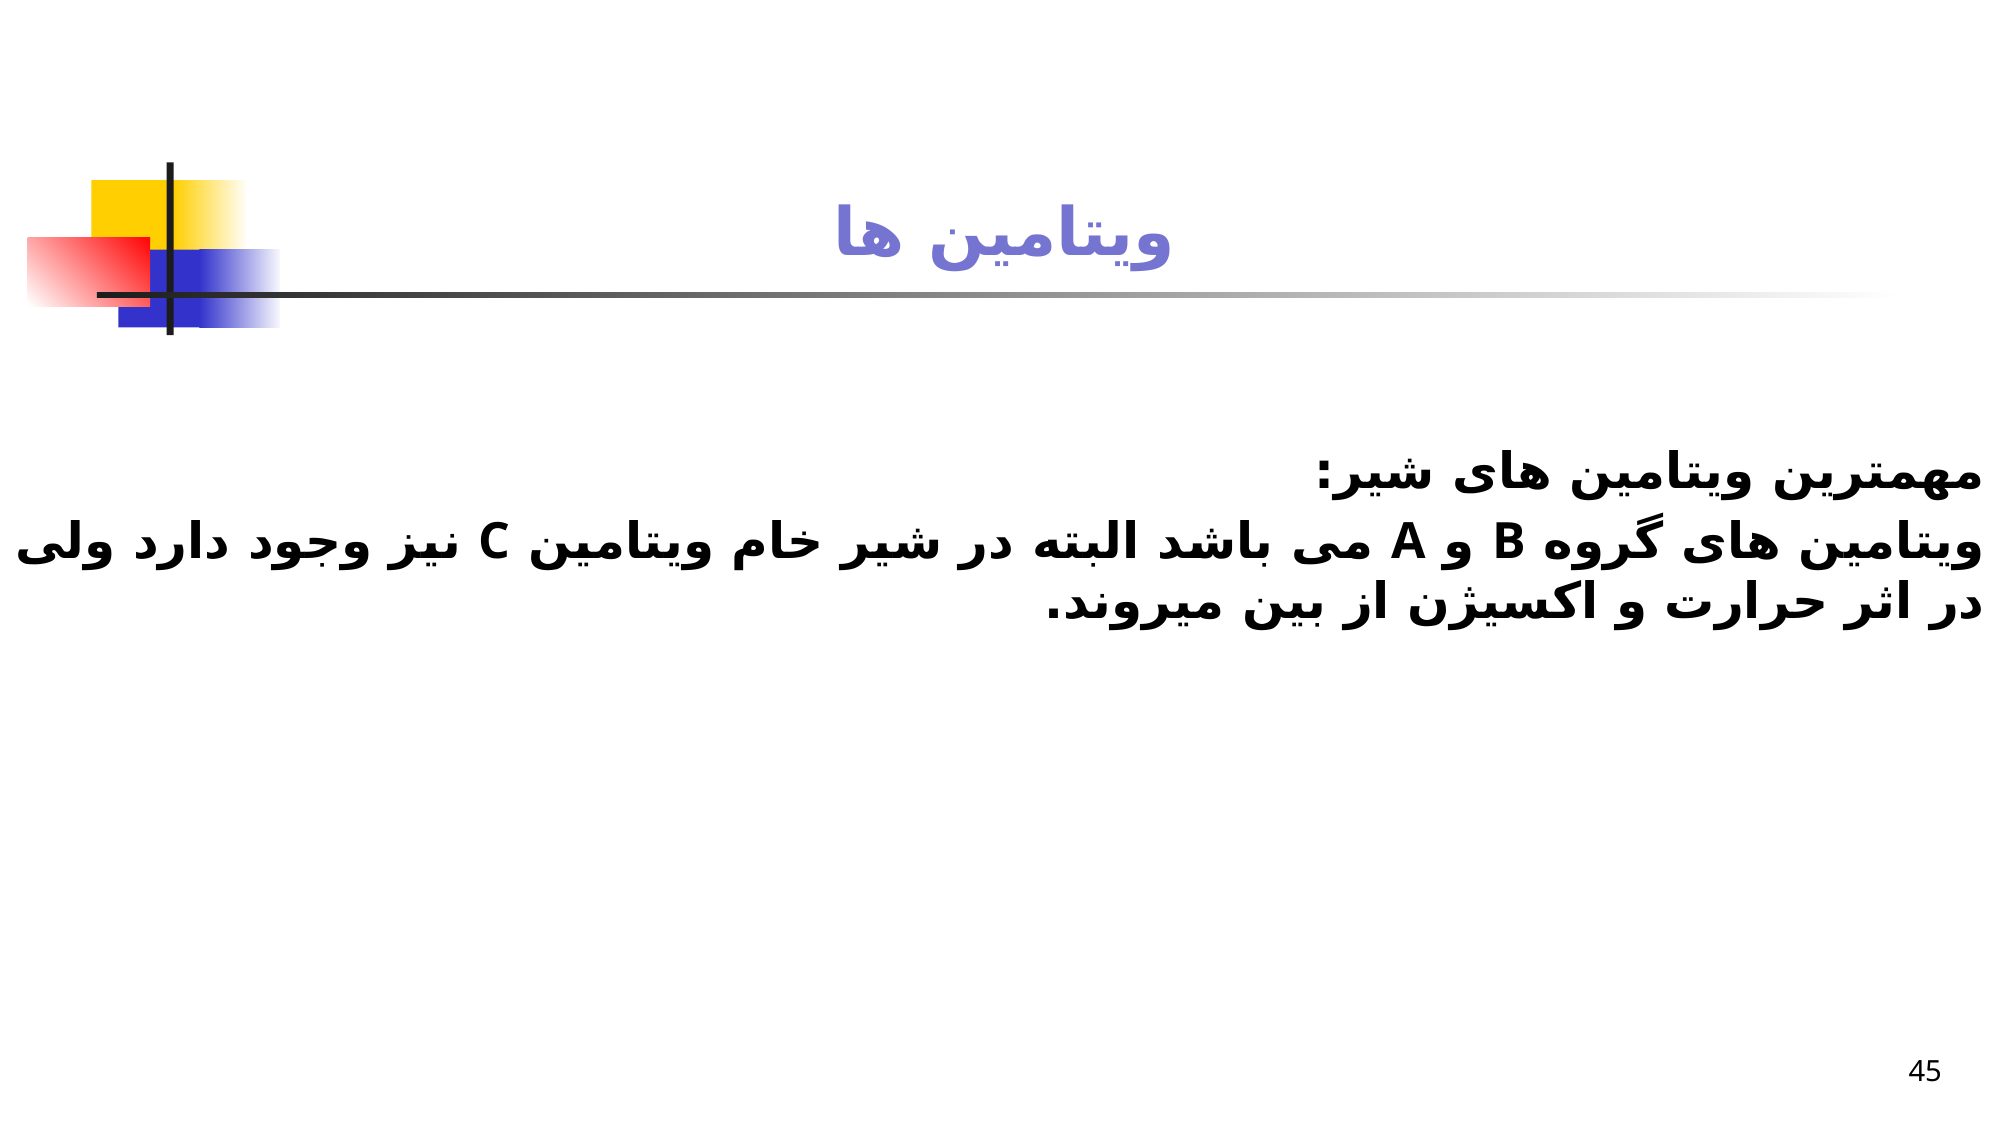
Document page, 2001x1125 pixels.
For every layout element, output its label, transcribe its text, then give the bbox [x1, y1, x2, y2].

list مهمترین ویتامین های شیر: ویتامین های گروه B و A می باشد البته در شیر خام ویتامین C نیز وجود دارد ولی در اثر حرارت و اکسیژن از بین میروند. [0, 220, 2000, 1100]
title ویتامین ها [140, 126, 1846, 220]
